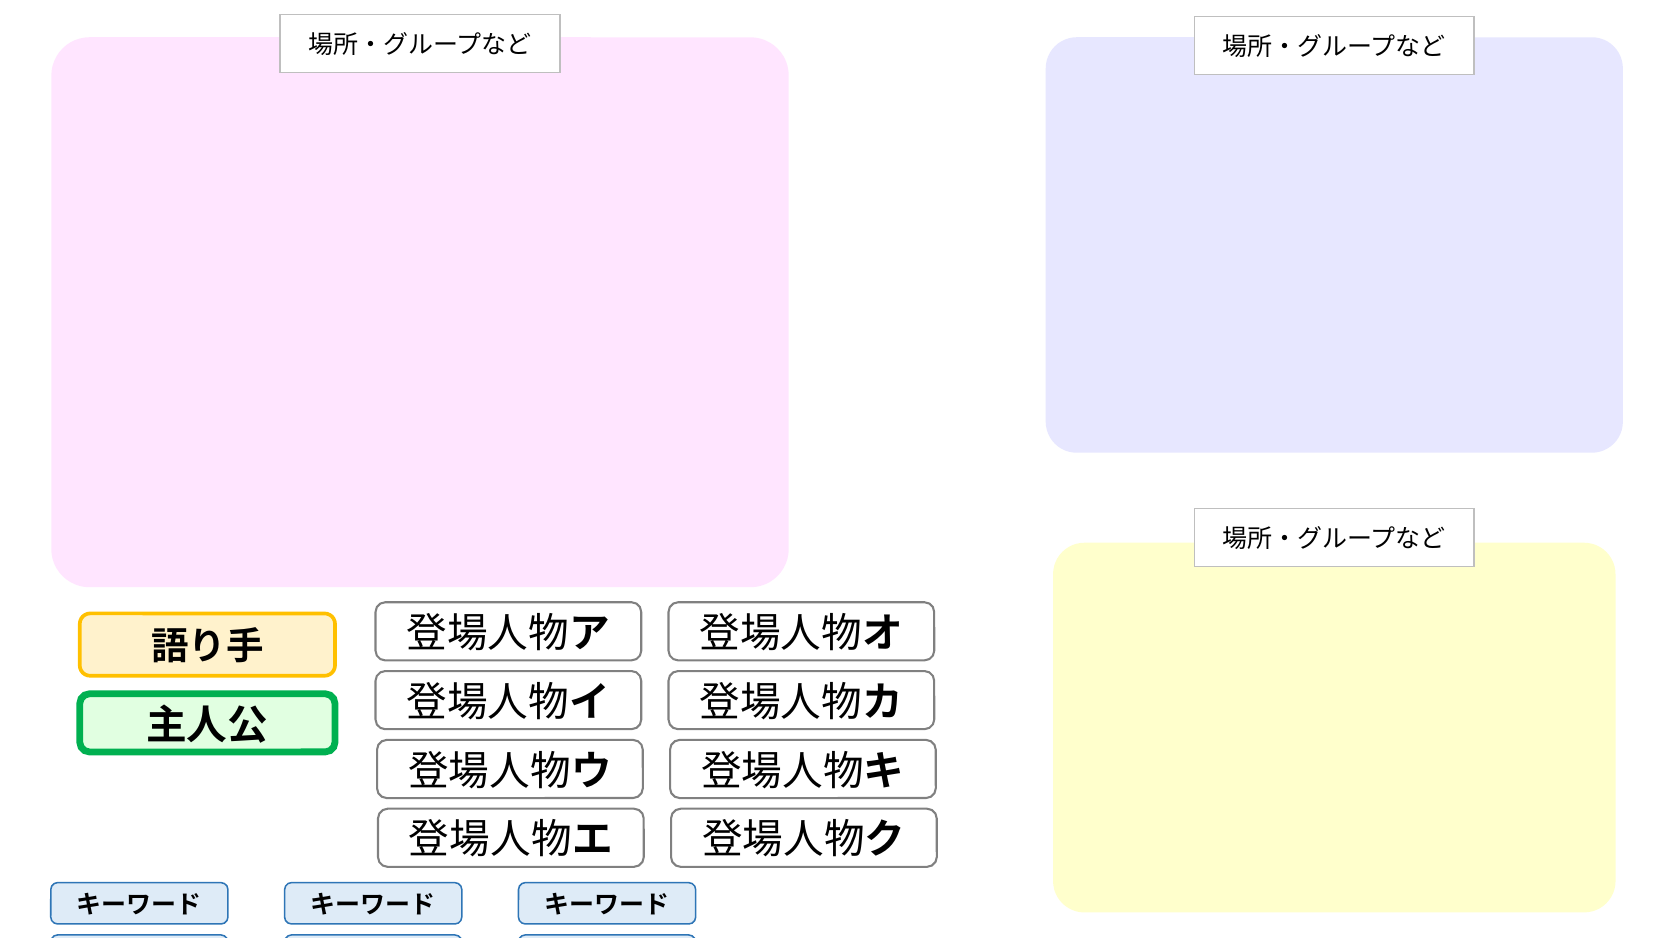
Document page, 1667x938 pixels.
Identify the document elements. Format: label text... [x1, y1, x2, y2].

text_box [1052, 541, 1617, 914]
text_box 登場人物イ [374, 670, 643, 731]
text_box 主人公 [78, 692, 337, 753]
text_box 登場人物ク [670, 807, 938, 868]
text_box キーワード [518, 933, 696, 938]
text_box キーワード [517, 881, 697, 926]
text_box 登場人物ア [374, 601, 643, 662]
text_box 登場人物キ [669, 738, 937, 800]
text_box [1044, 36, 1624, 454]
text_box 場所・グループなど [1193, 15, 1475, 76]
text_box キーワード [284, 933, 462, 938]
text_box 語り手 [78, 612, 337, 677]
text_box キーワード [49, 881, 229, 926]
text_box [50, 36, 790, 589]
text_box 登場人物ウ [376, 738, 644, 800]
text_box 登場人物オ [667, 601, 936, 662]
text_box 場所・グループなど [279, 13, 561, 74]
text_box キーワード [50, 933, 228, 938]
text_box 登場人物エ [376, 807, 645, 868]
text_box キーワード [283, 881, 463, 926]
text_box 場所・グループなど [1193, 507, 1475, 567]
text_box 登場人物カ [667, 670, 936, 731]
